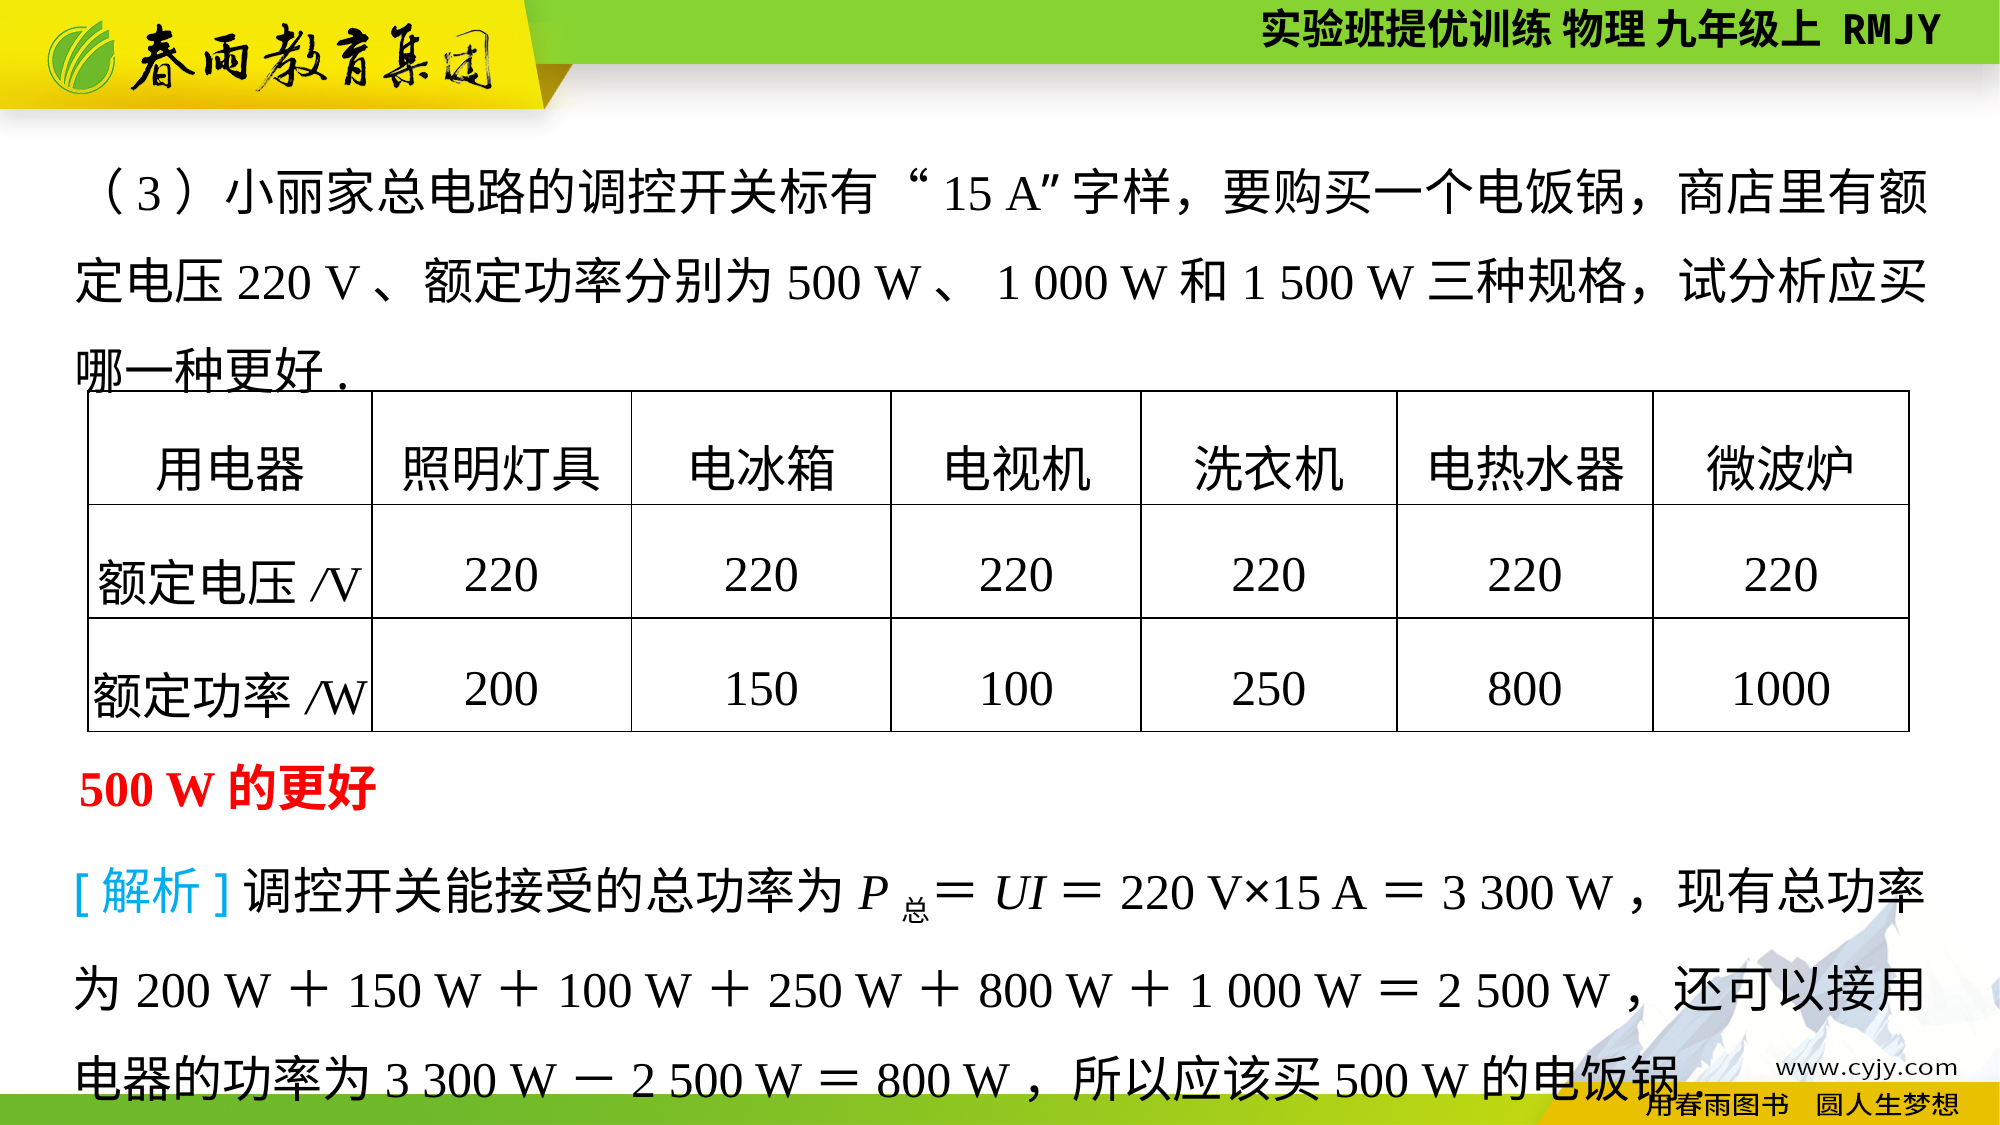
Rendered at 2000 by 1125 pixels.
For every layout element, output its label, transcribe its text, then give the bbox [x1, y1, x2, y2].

table_cell 220 [1398, 505, 1652, 617]
table_cell 150 [632, 619, 890, 731]
table_cell 220 [373, 505, 631, 617]
table_header 电冰箱 [632, 392, 890, 504]
table_header 照明灯具 [373, 392, 631, 504]
table_cell 220 [1654, 505, 1908, 617]
picture [0, 0, 2000, 1125]
table_cell 220 [1142, 505, 1396, 617]
table_header 微波炉 [1654, 392, 1908, 504]
table_cell 220 [632, 505, 890, 617]
table_header 用电器 [89, 392, 371, 504]
table_cell 100 [892, 619, 1140, 731]
table_header 电视机 [892, 392, 1140, 504]
table_cell 额定功率/W [89, 619, 371, 731]
table_cell 额定电压/V [89, 505, 371, 617]
table_cell 800 [1398, 619, 1652, 731]
text_box 500 W的更好 [64, 749, 393, 824]
table_header 电热水器 [1398, 392, 1652, 504]
table_cell 220 [892, 505, 1140, 617]
table_cell 200 [373, 619, 631, 731]
text_box [解析]调控开关能接受的总功率为P总＝UI＝220 V×15 A＝3 300 W，现有总功率为200 W＋150 W＋100 W＋250 W＋800 W＋1 000 W＝2 500 W，还可以接用电器的功率为3 300 W－2 500 W＝800 W，所以应该买500 W的电饭锅. [57, 817, 1942, 1116]
table_cell 250 [1142, 619, 1396, 731]
table_cell 1000 [1654, 619, 1908, 731]
list （3）小丽家总电路的调控开关标有“15 A”字样，要购买一个电饭锅，商店里有额定电压220 V、额定功率分别为500 W、1 000 W和1 500 W三种规格，试分析应买哪一种更好. [59, 122, 1944, 399]
table_header 洗衣机 [1142, 392, 1396, 504]
